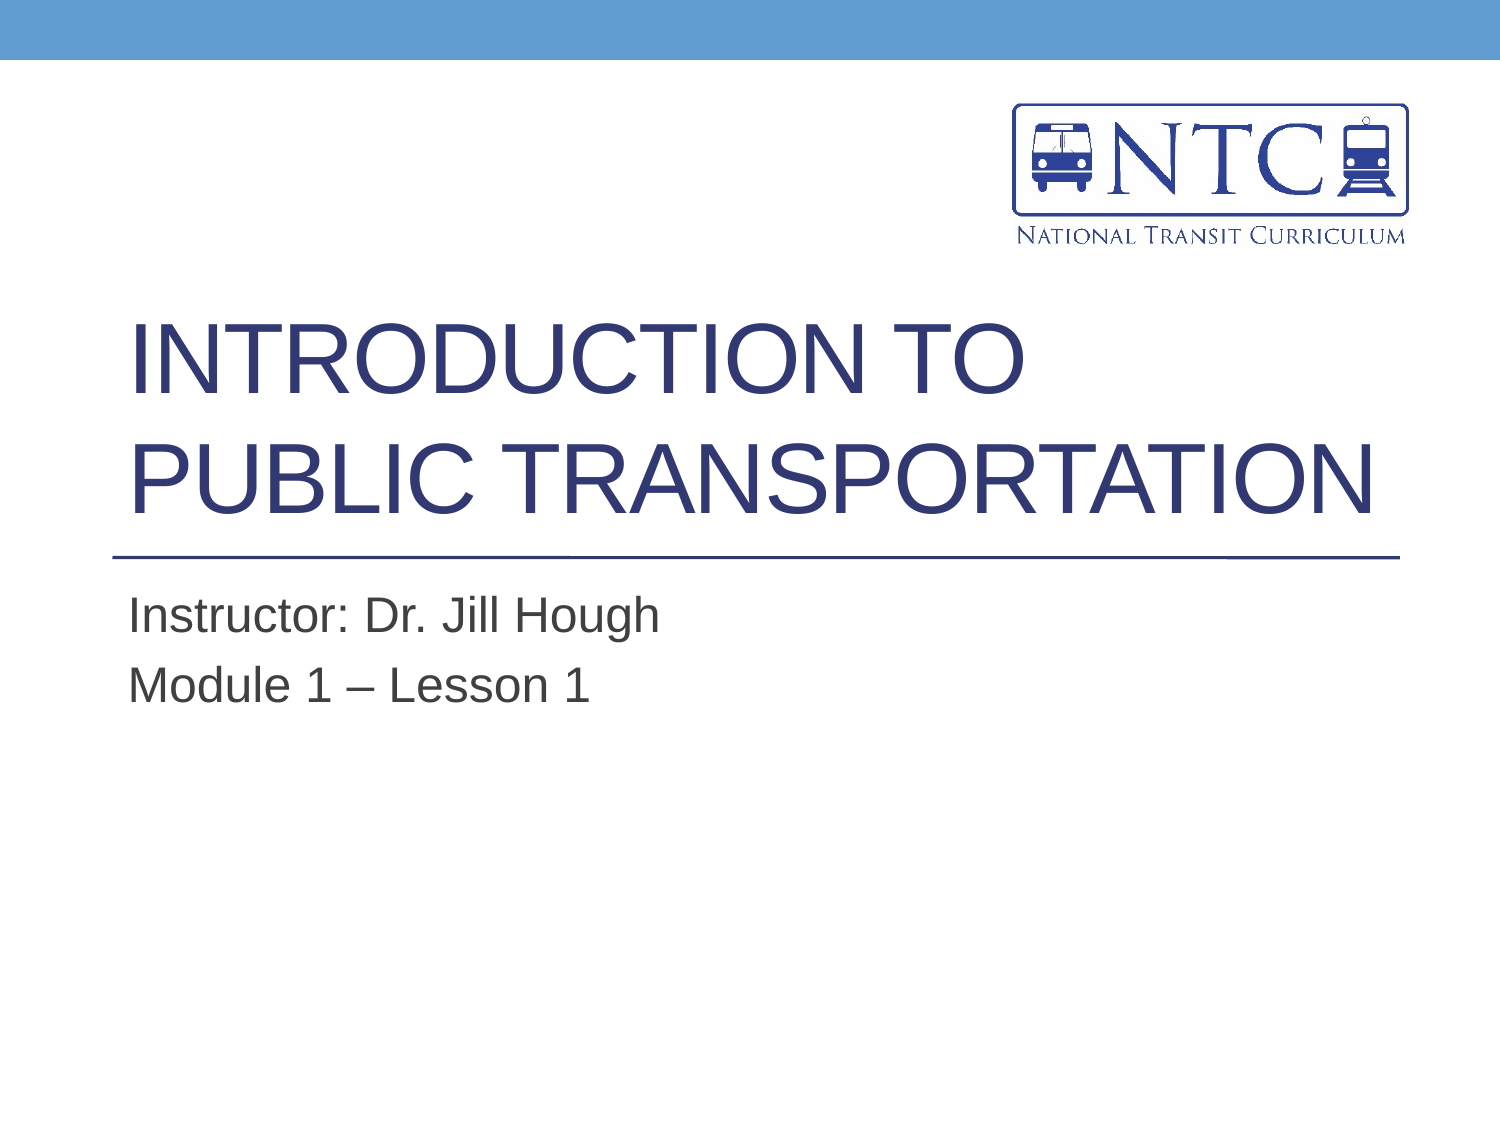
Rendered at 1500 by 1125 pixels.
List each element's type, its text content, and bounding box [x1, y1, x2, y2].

subtitle Instructor: Dr. Jill Hough Module 1 – Lesson 1 [112, 575, 1163, 863]
title Introduction to Public Transportation [112, 224, 1400, 542]
picture [1012, 99, 1409, 250]
